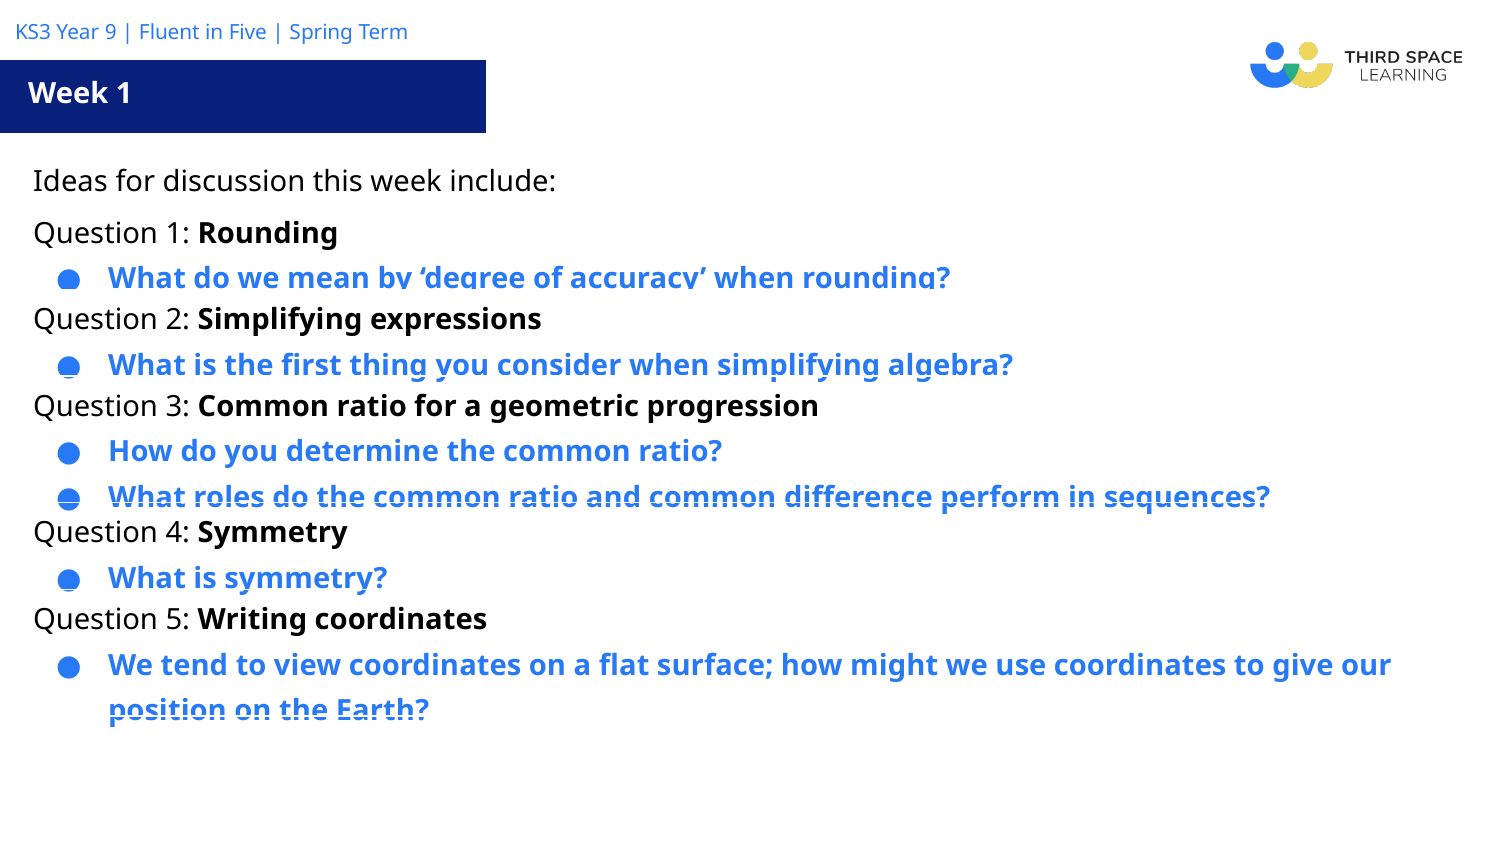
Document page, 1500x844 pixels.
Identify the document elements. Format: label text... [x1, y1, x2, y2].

table_cell Question 3: Common ratio for a geometric progression How do you determine the common ratio? What roles do the common ratio and common difference perform in sequences? [29, 377, 1480, 502]
text_box Week 1 [13, 59, 383, 125]
table_cell Question 5: Writing coordinates We tend to view coordinates on a flat surface; how might we use coordinates to give our position on the Earth? [29, 590, 1480, 715]
table_cell Question 1: Rounding What do we mean by ‘degree of accuracy’ when rounding? [29, 204, 1480, 289]
picture [1250, 33, 1465, 99]
table_cell Question 2: Simplifying expressions What is the first thing you consider when simplifying algebra? [29, 290, 1480, 375]
table_header Ideas for discussion this week include: [29, 137, 1480, 202]
table_cell Question 4: Symmetry What is symmetry? [29, 503, 1480, 589]
